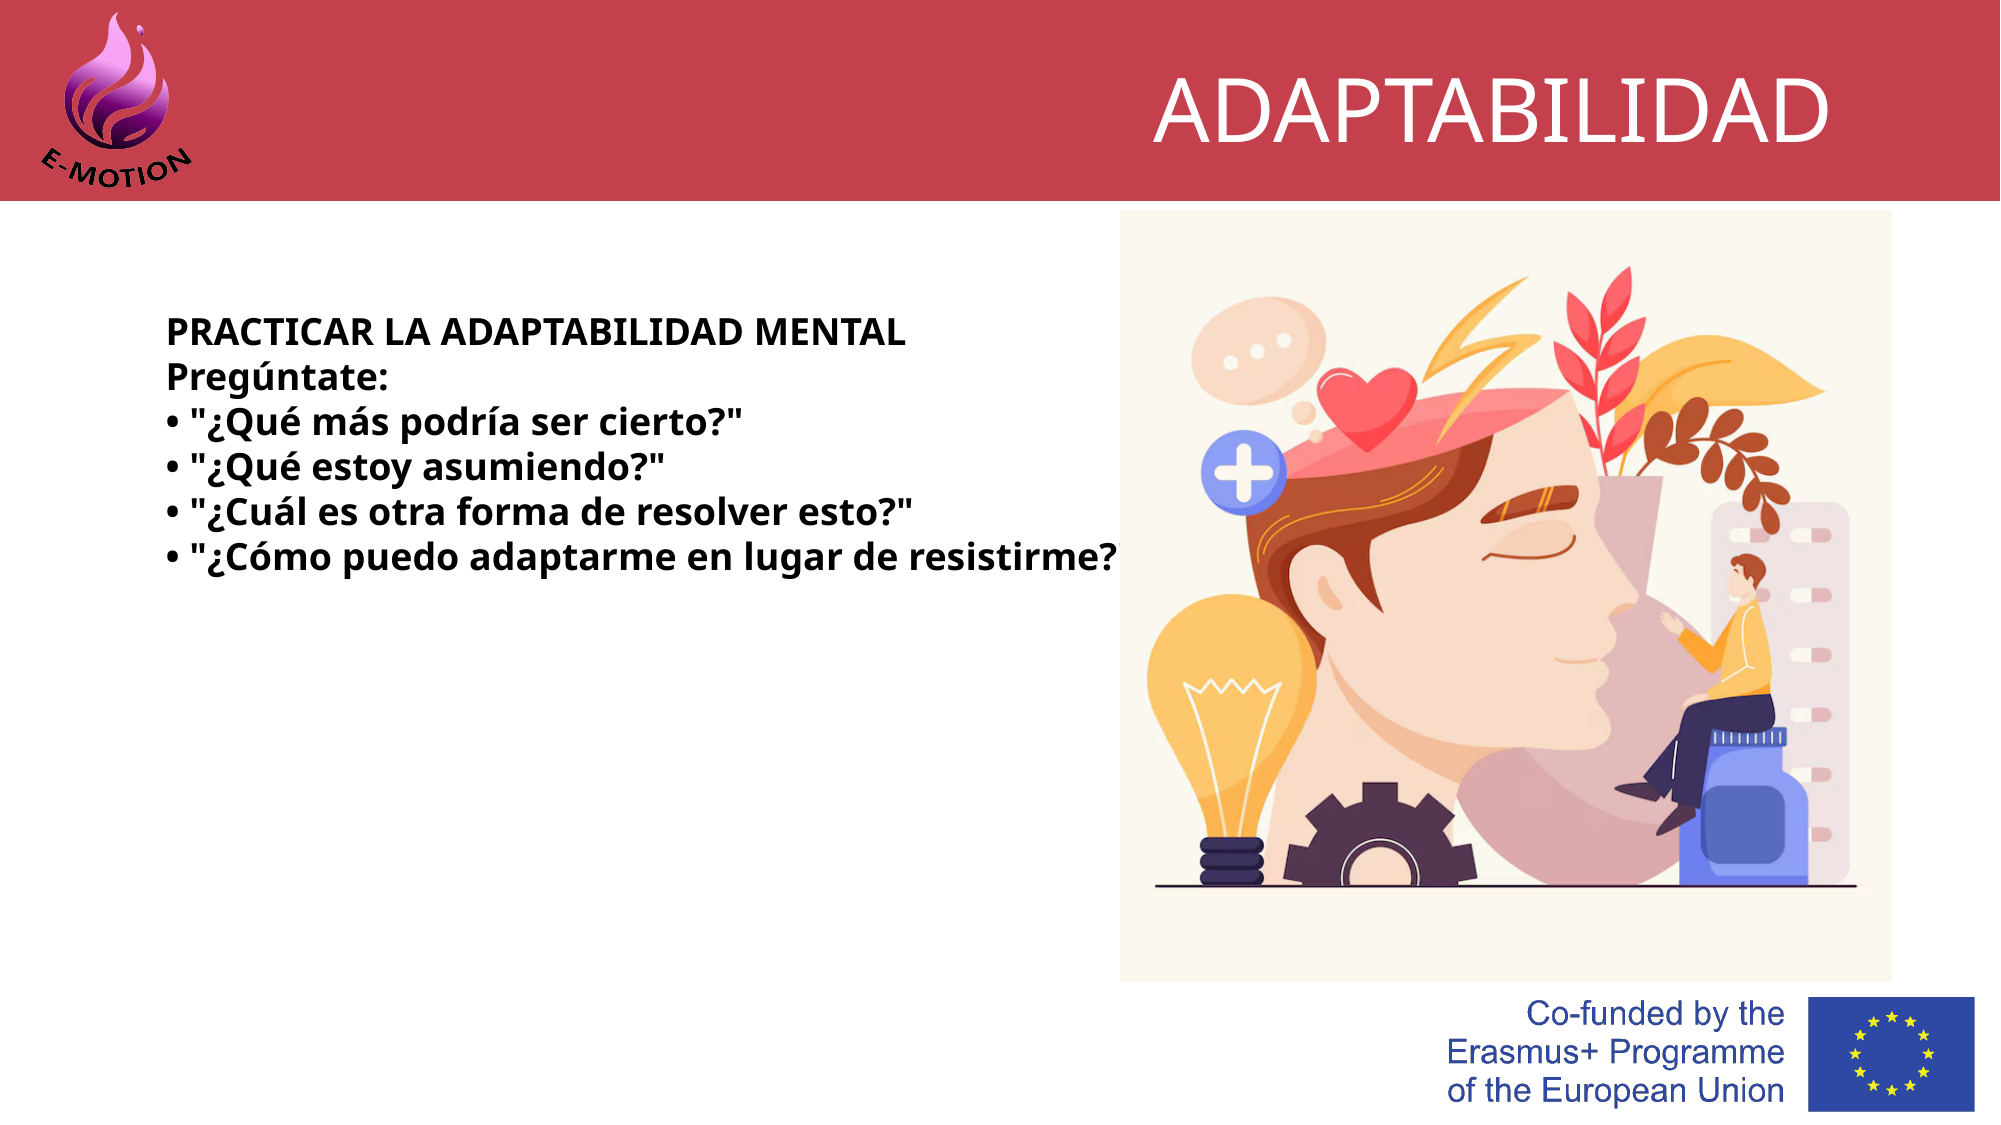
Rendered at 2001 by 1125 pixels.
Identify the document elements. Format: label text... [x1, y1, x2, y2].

text_box ADAPTABILIDAD [590, 46, 1850, 300]
picture [1396, 995, 1975, 1116]
text_box PRACTICAR LA ADAPTABILIDAD MENTAL Pregúntate: • "¿Qué más podría ser cierto?" • "¿Qué estoy asumiendo?" • "¿Cuál es otra forma de resolver esto?" • "¿Cómo puedo adaptarme en lugar de resistirme?" [150, 300, 1115, 586]
picture [1120, 210, 1892, 982]
picture [0, 0, 253, 247]
